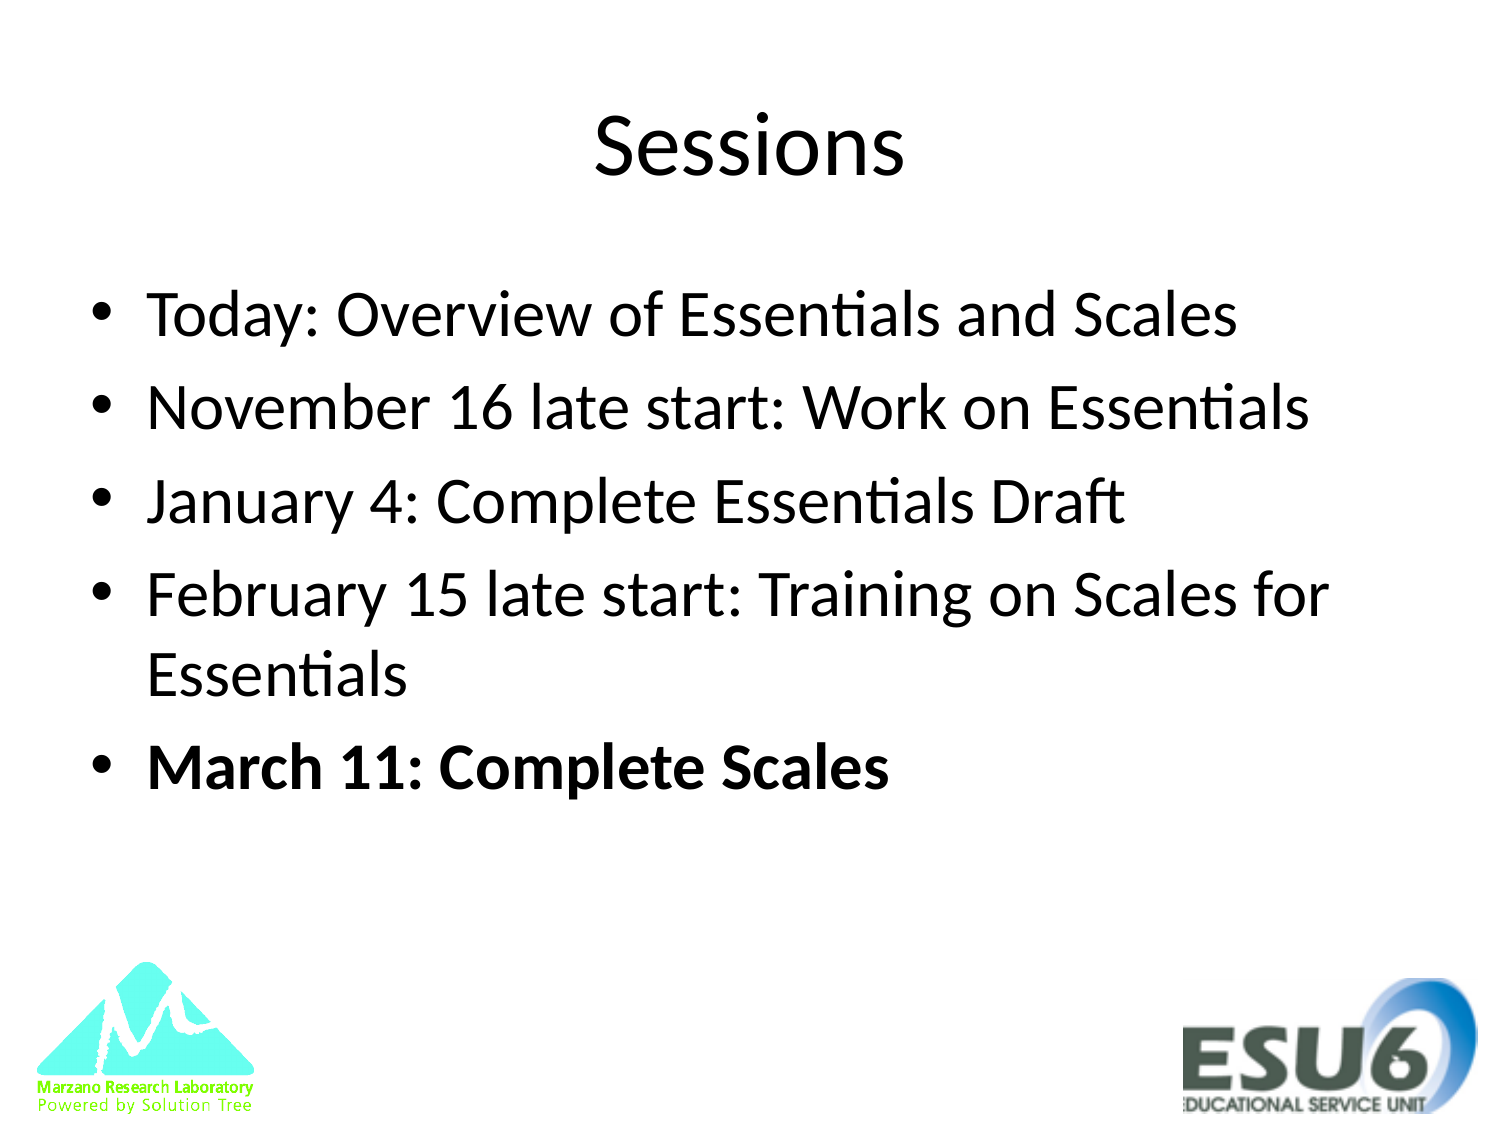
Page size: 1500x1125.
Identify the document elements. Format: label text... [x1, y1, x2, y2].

title Sessions [75, 45, 1425, 233]
list Today: Overview of Essentials and Scales November 16 late start: Work on Essentials January 4: Complete Essentials Draft February 15 late start: Training on Scales for Essentials March 11: Complete Scales [75, 262, 1425, 1005]
picture [37, 962, 254, 1114]
picture [1183, 978, 1478, 1114]
